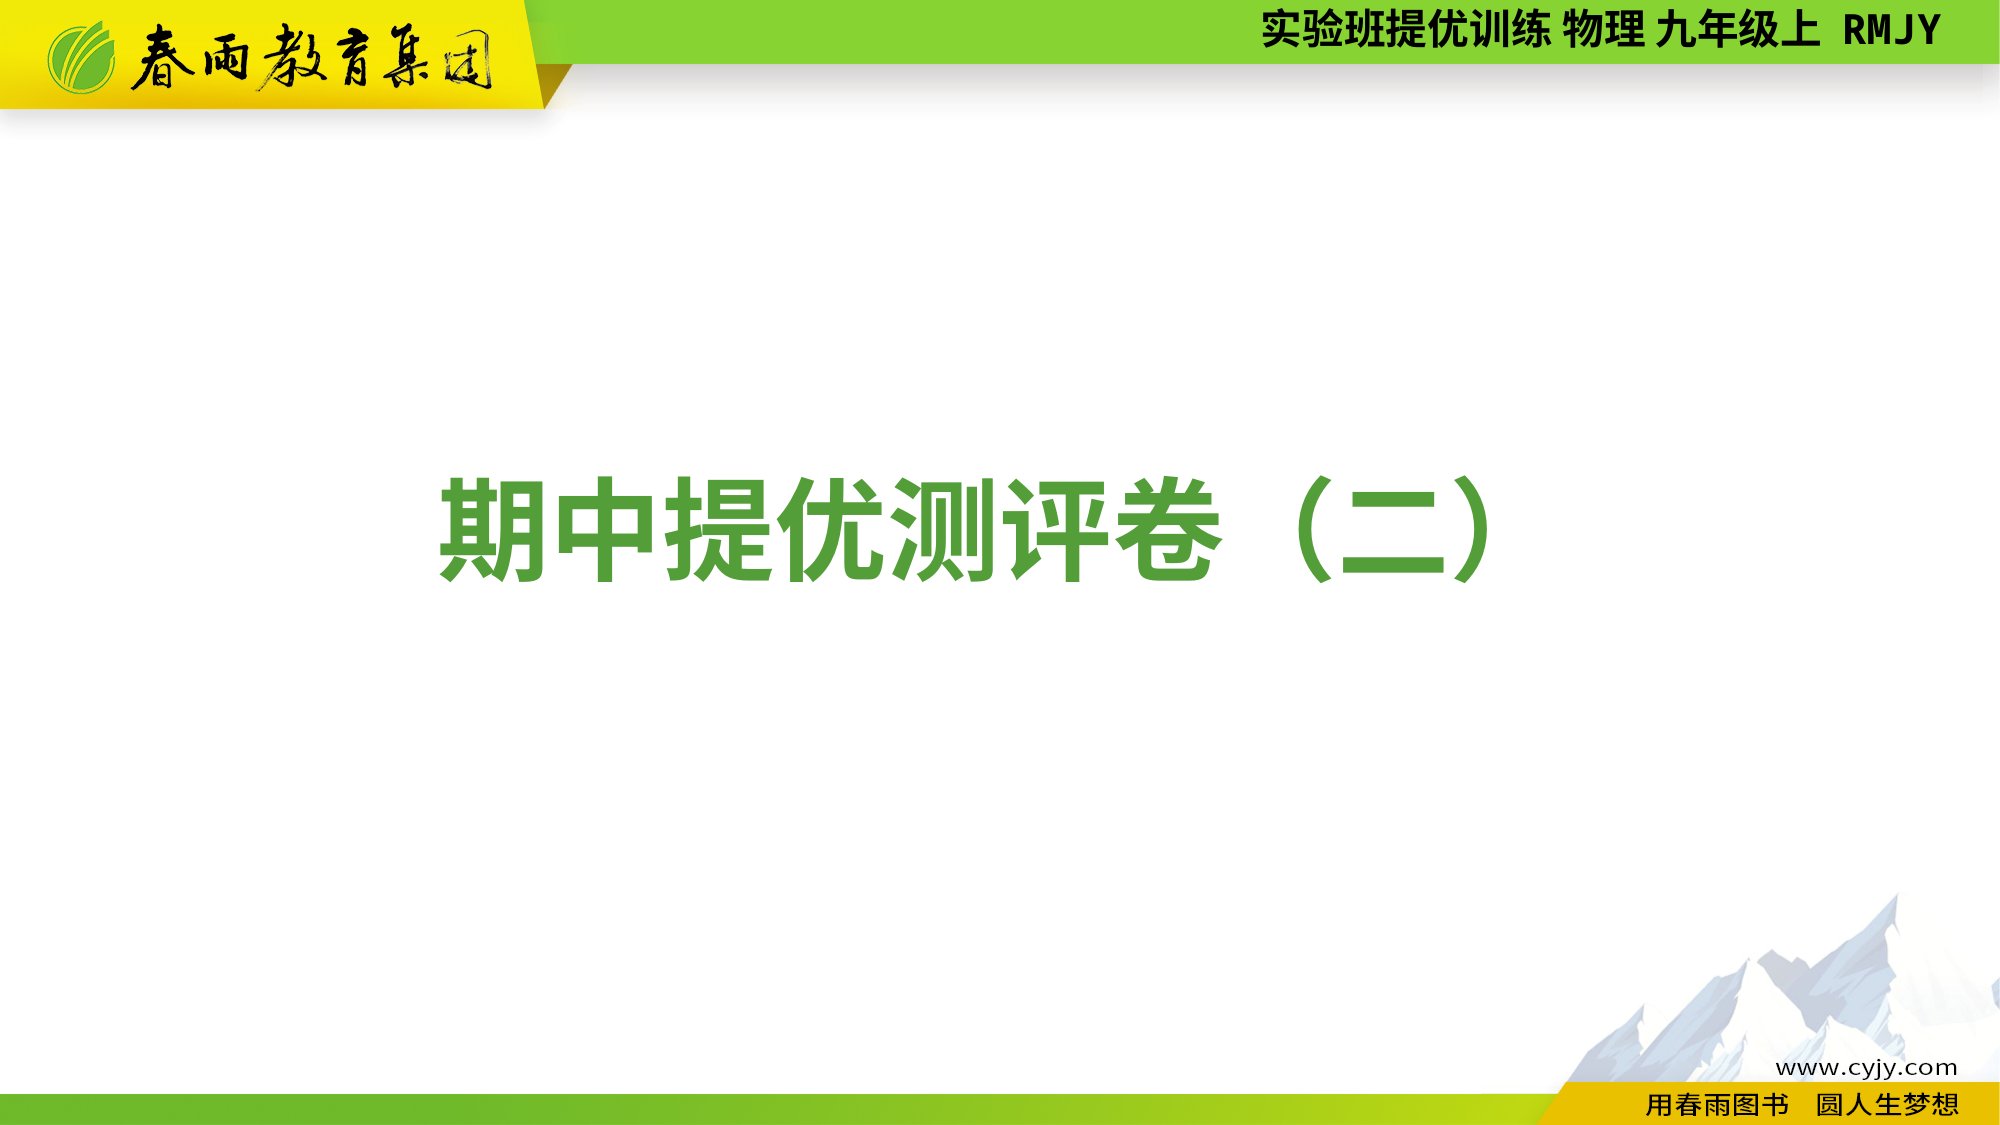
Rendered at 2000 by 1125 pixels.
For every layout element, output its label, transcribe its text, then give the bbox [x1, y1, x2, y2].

text_box 期中提优测评卷（二） [54, 385, 1946, 603]
picture [0, 0, 2000, 1125]
